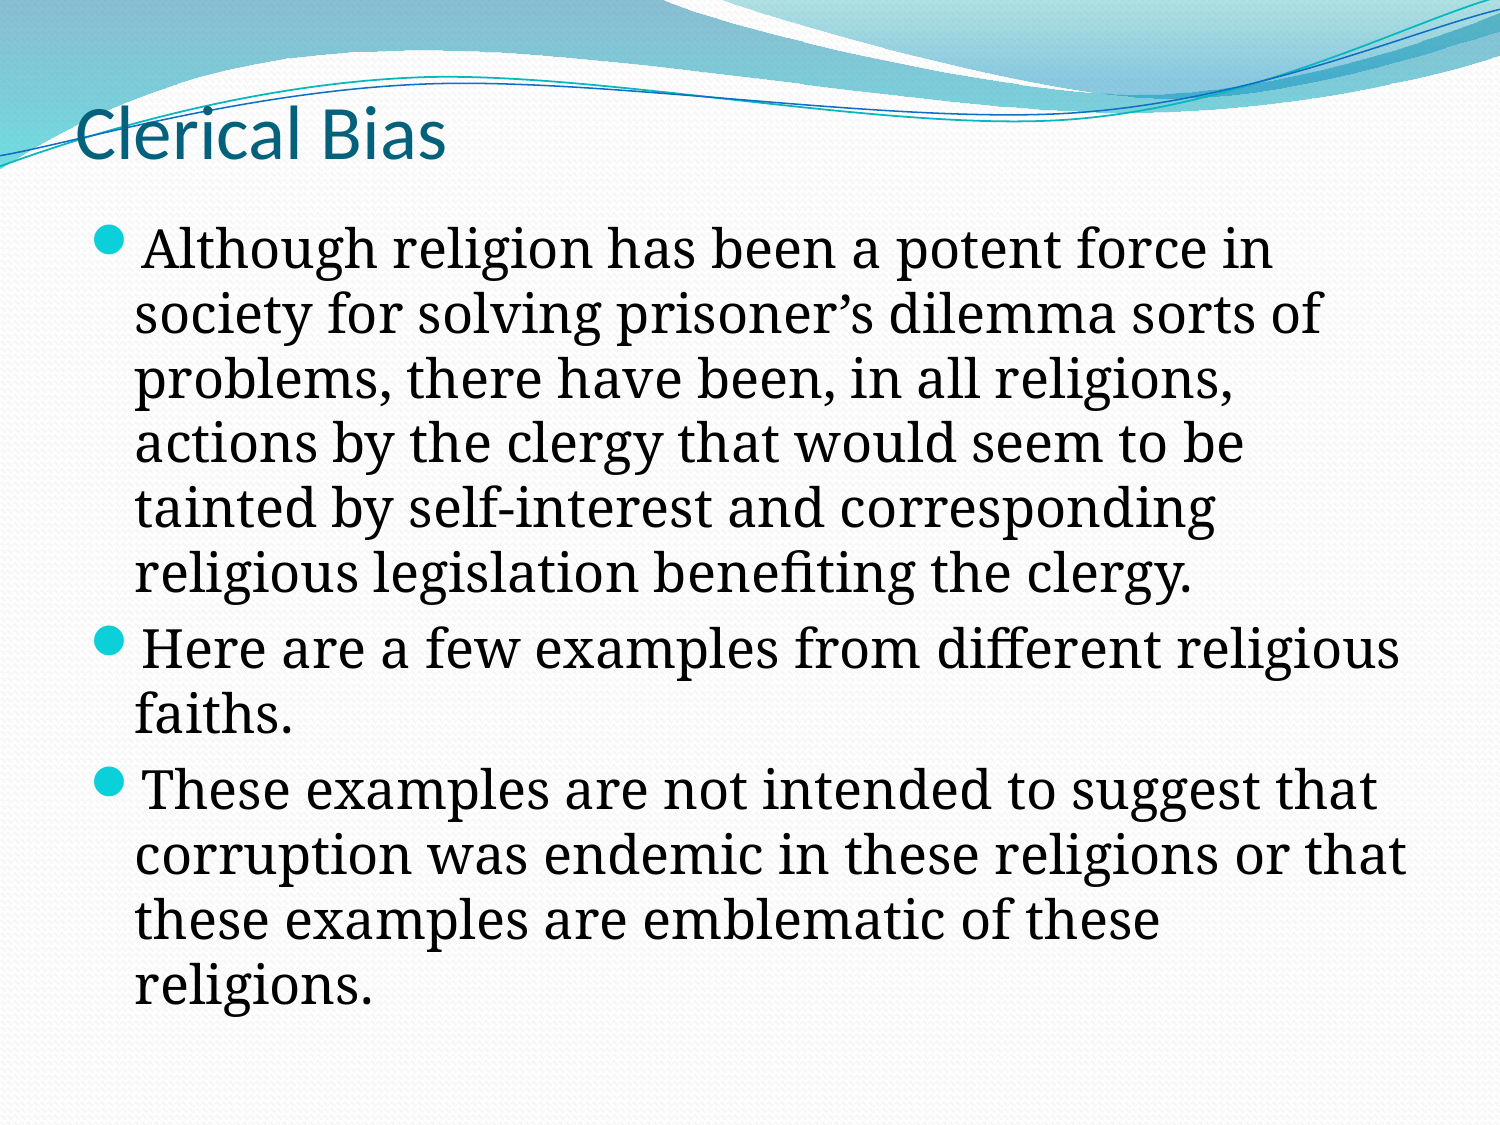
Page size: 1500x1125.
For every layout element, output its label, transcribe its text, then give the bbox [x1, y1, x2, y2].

title Clerical Bias [75, 75, 1425, 175]
list Although religion has been a potent force in society for solving prisoner’s dilemma sorts of problems, there have been, in all religions, actions by the clergy that would seem to be tainted by self-interest and corresponding religious legislation benefiting the clergy. Here are a few examples from different religious faiths. These examples are not intended to suggest that corruption was endemic in these religions or that these examples are emblematic of these religions. [75, 206, 1425, 995]
